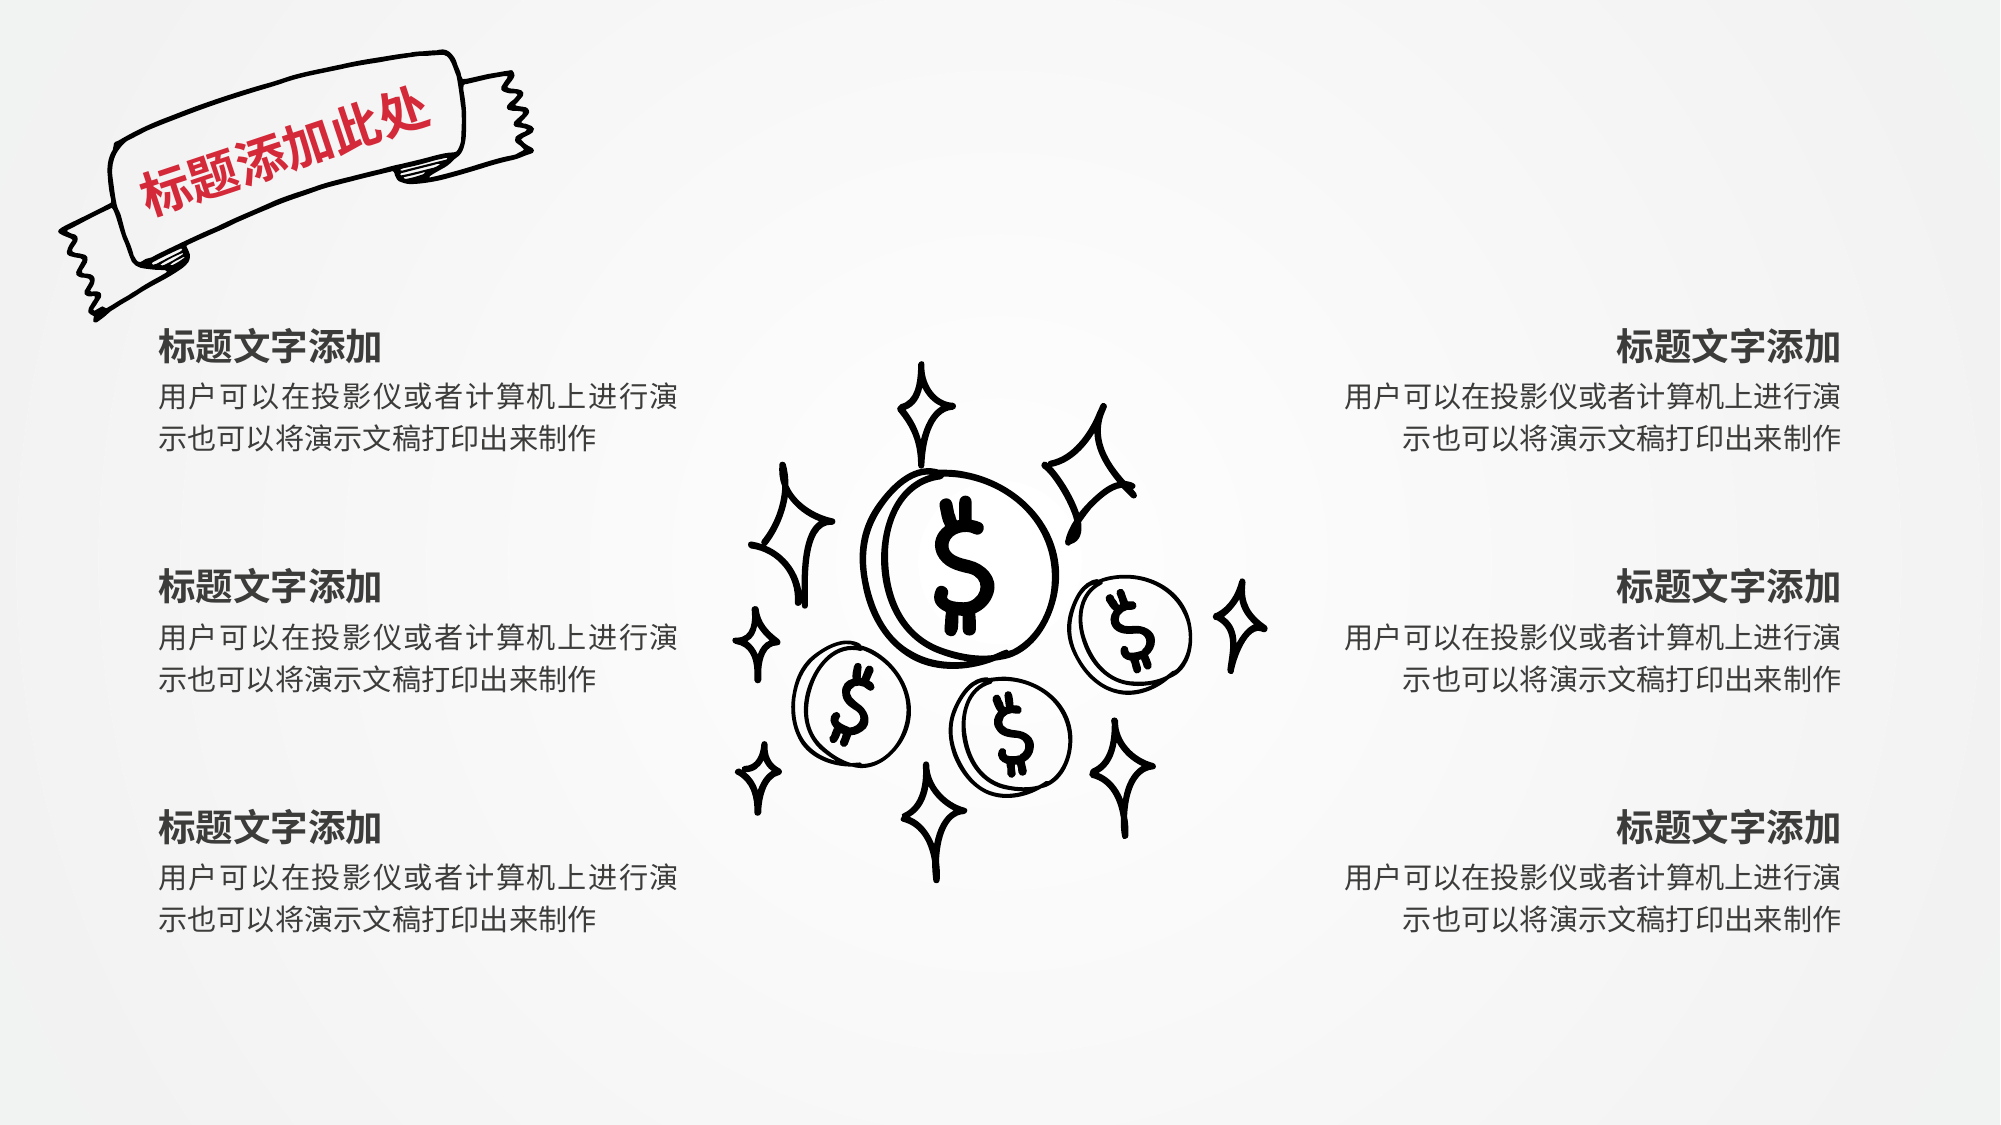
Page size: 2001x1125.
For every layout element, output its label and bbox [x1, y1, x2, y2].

text_box [1305, 306, 1857, 464]
text_box [143, 787, 695, 946]
text_box [1305, 787, 1857, 946]
picture [731, 360, 1269, 884]
text_box [143, 306, 695, 464]
text_box [143, 546, 695, 705]
text_box [57, 48, 535, 323]
text_box [1305, 546, 1857, 705]
